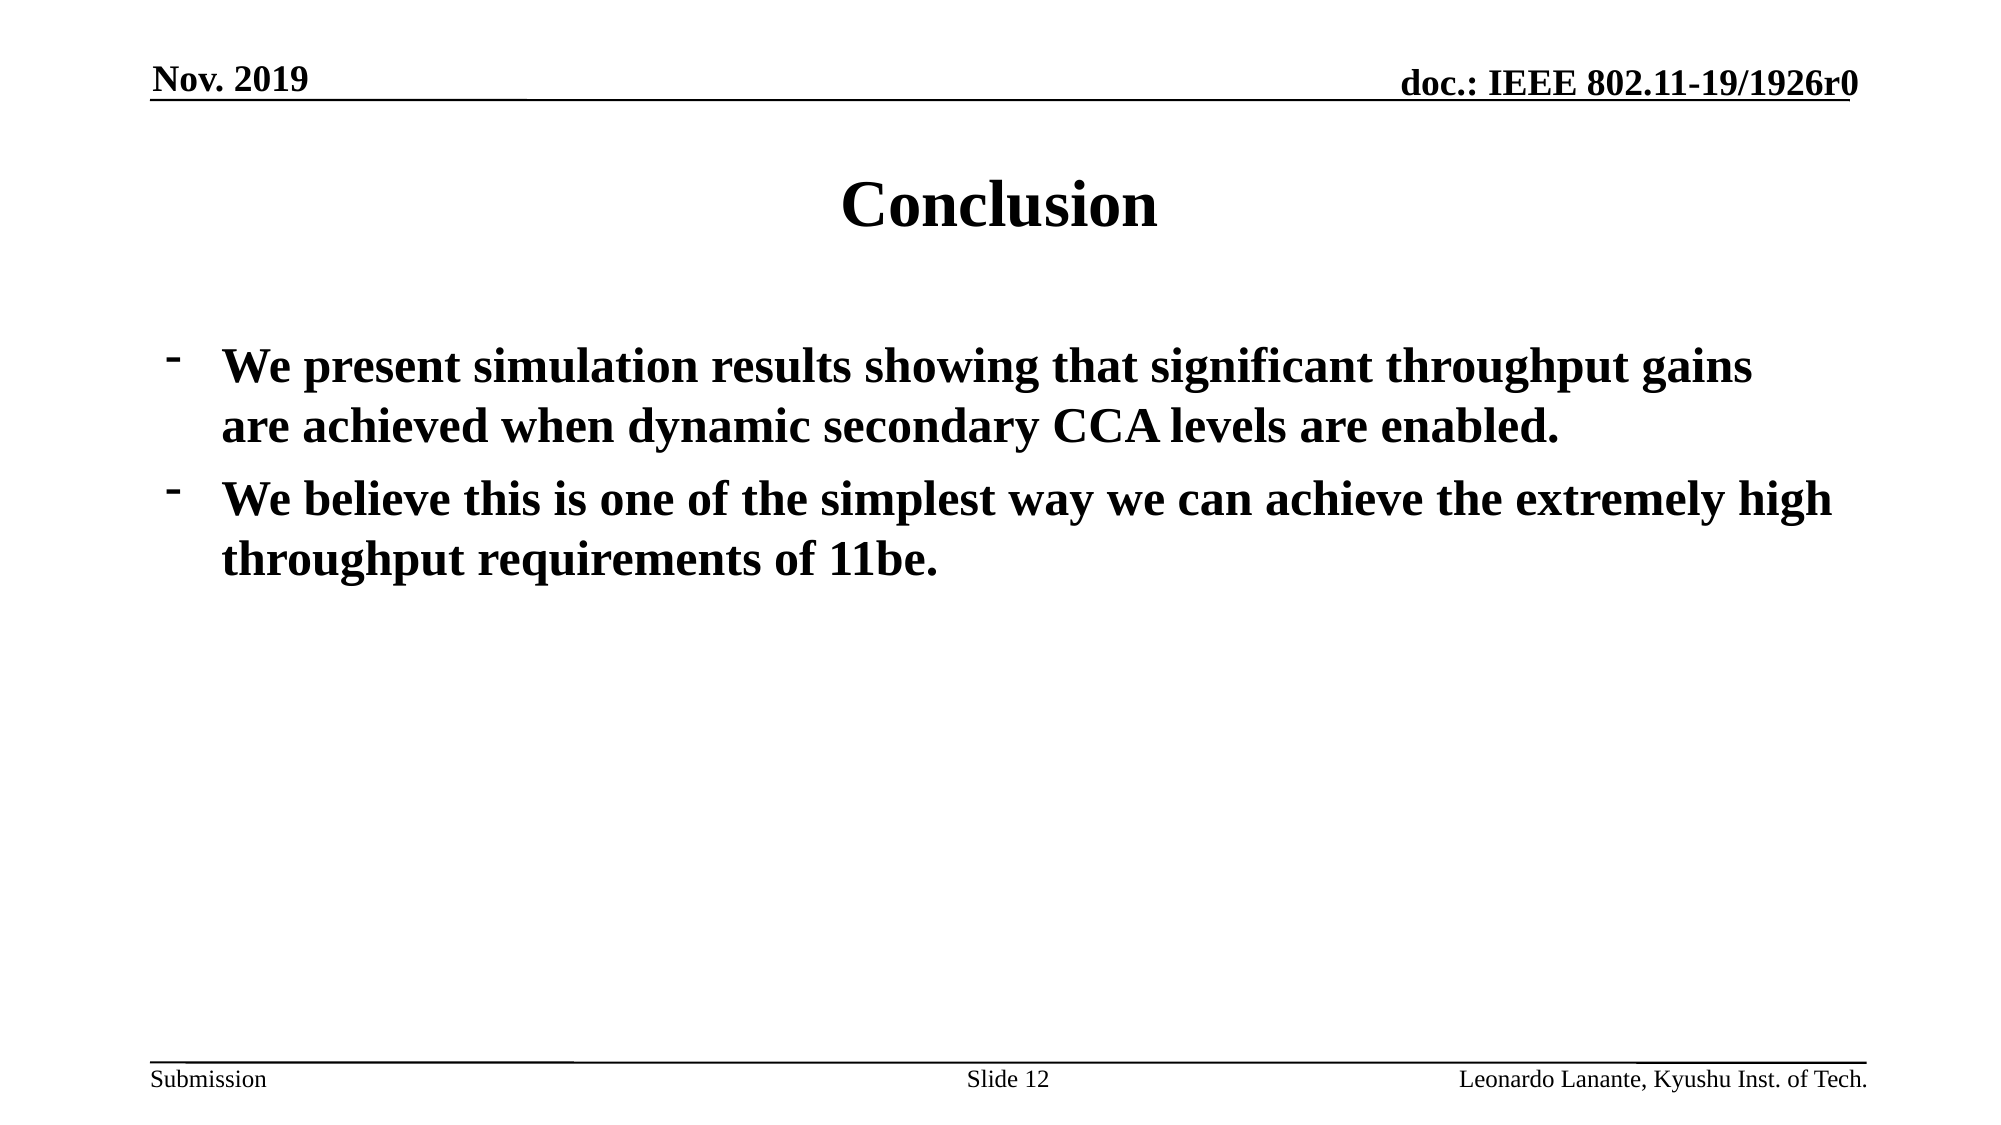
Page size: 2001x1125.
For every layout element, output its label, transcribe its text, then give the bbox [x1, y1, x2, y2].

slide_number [152, 54, 563, 100]
slide_number Slide 12 [950, 1061, 1067, 1123]
footer Leonardo Lanante, Kyushu Inst. of Tech. [1171, 1061, 1869, 1093]
title Conclusion [149, 112, 1850, 288]
list We present simulation results showing that significant throughput gains are achieved when dynamic secondary CCA levels are enabled. We believe this is one of the simplest way we can achieve the extremely high throughput requirements of 11be. [149, 324, 1850, 1000]
